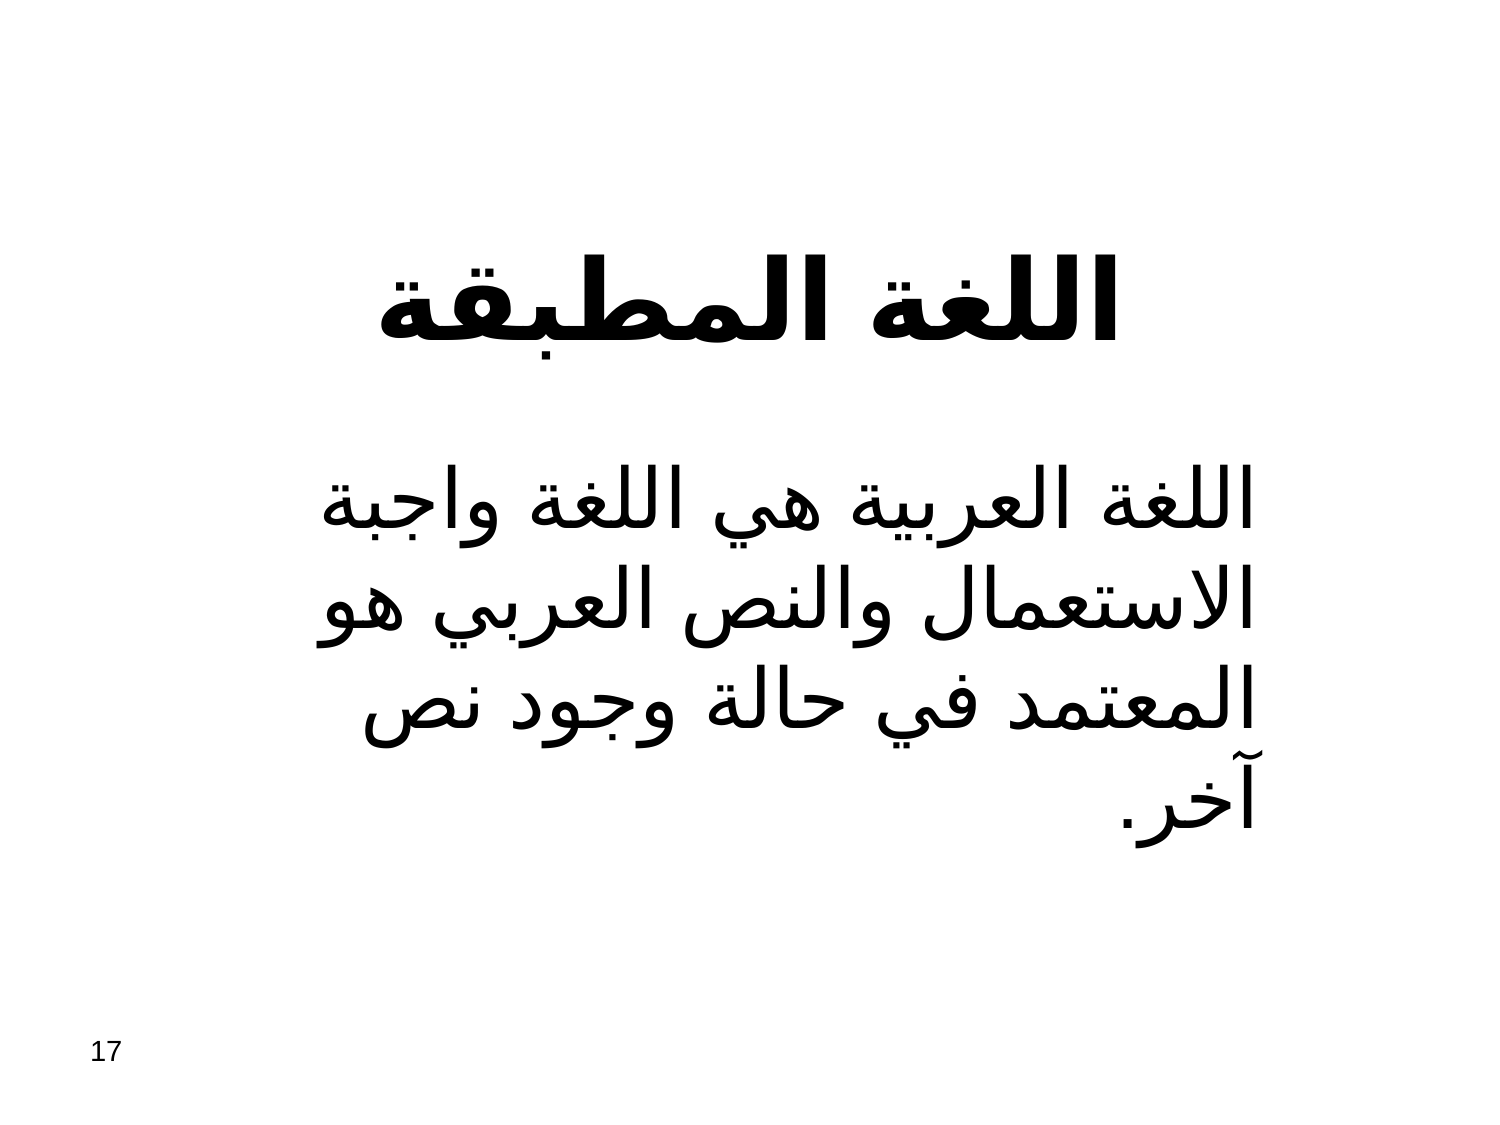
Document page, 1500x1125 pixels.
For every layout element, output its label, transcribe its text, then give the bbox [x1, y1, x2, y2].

title اللغة المطبقة [112, 174, 1388, 417]
subtitle اللغة العربية هي اللغة واجبة الاستعمال والنص العربي هو المعتمد في حالة وجود نص آخر. [224, 437, 1276, 938]
slide_number 17 [74, 1024, 426, 1103]
